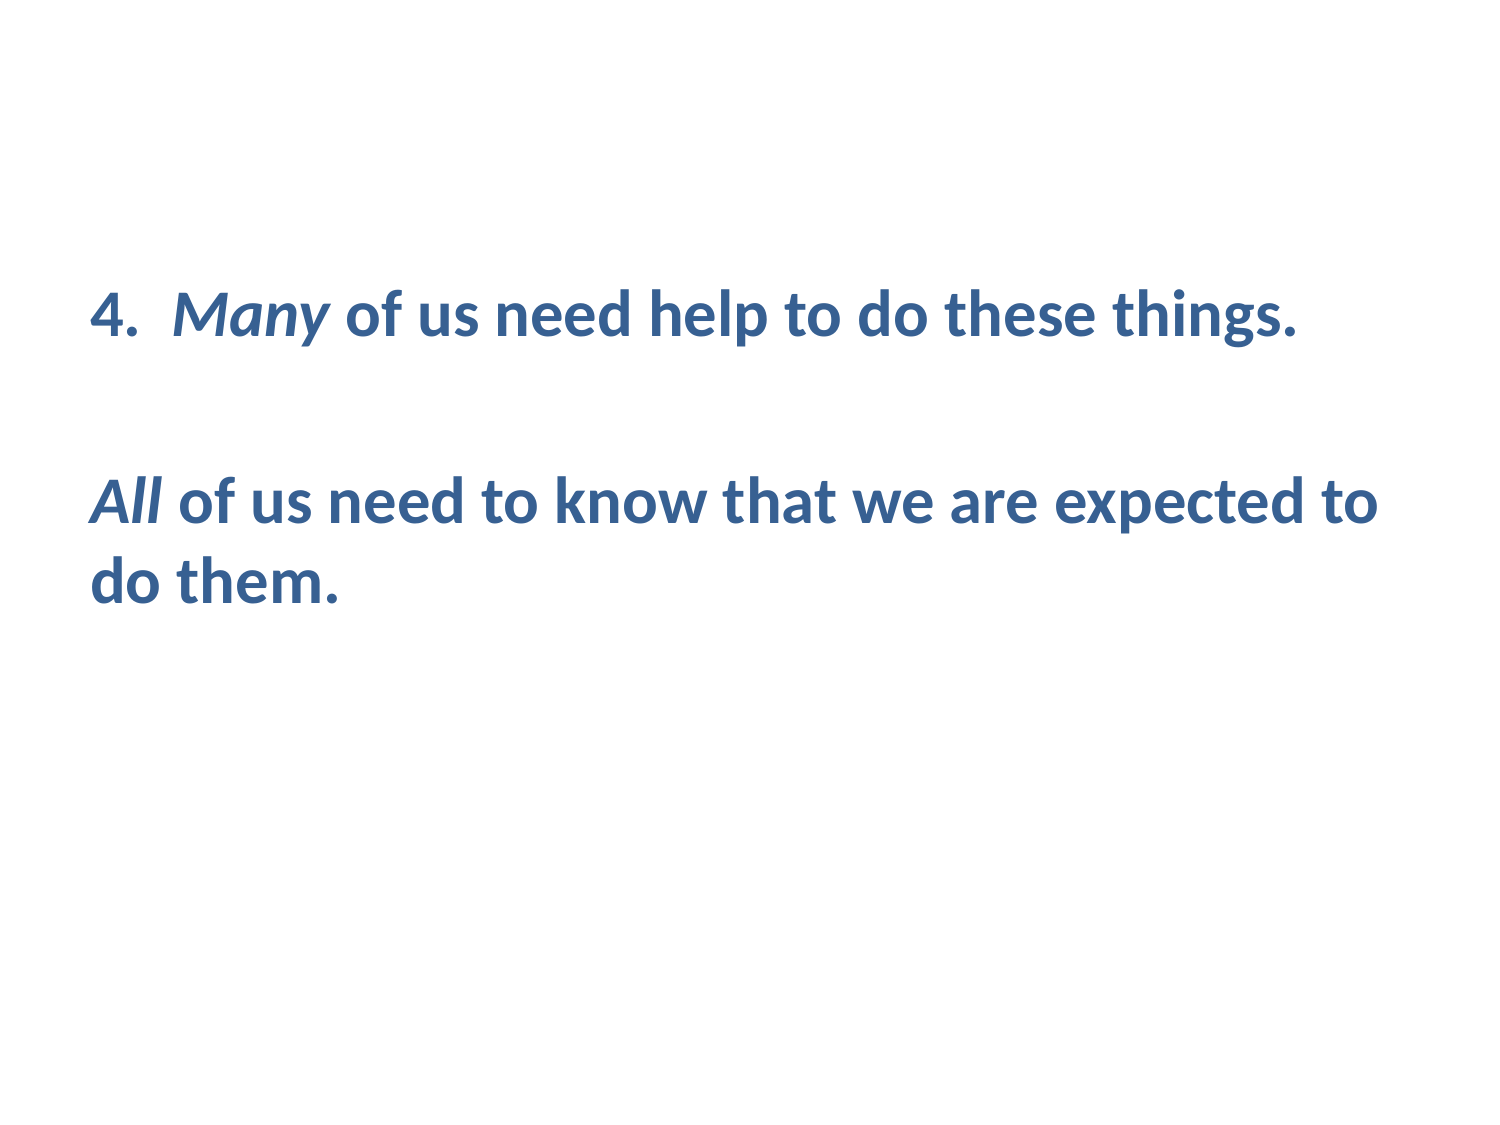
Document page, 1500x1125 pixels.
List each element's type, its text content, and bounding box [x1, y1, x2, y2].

list 4. Many of us need help to do these things. All of us need to know that we are expected to do them. [75, 262, 1425, 1005]
